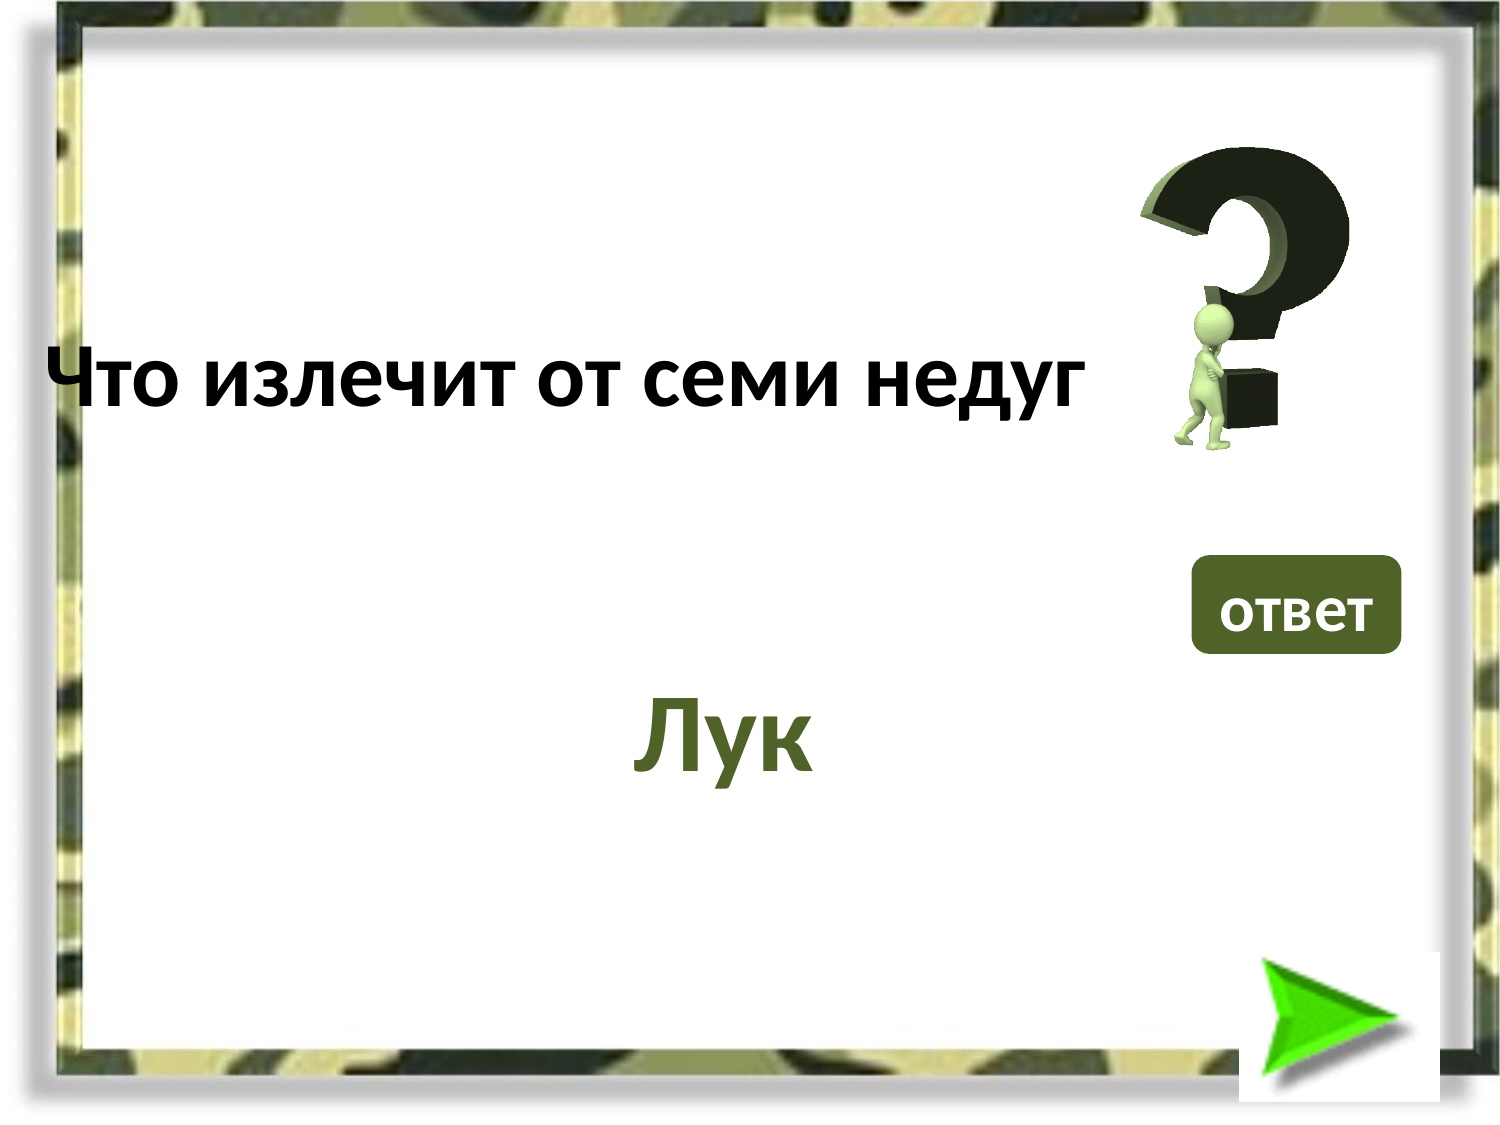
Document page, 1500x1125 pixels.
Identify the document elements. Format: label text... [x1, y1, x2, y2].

picture [0, 0, 1500, 1125]
text_box Лук [549, 651, 898, 802]
text_box ответ [1191, 555, 1402, 654]
text_box Что излечит от семи недуг [29, 307, 1099, 433]
